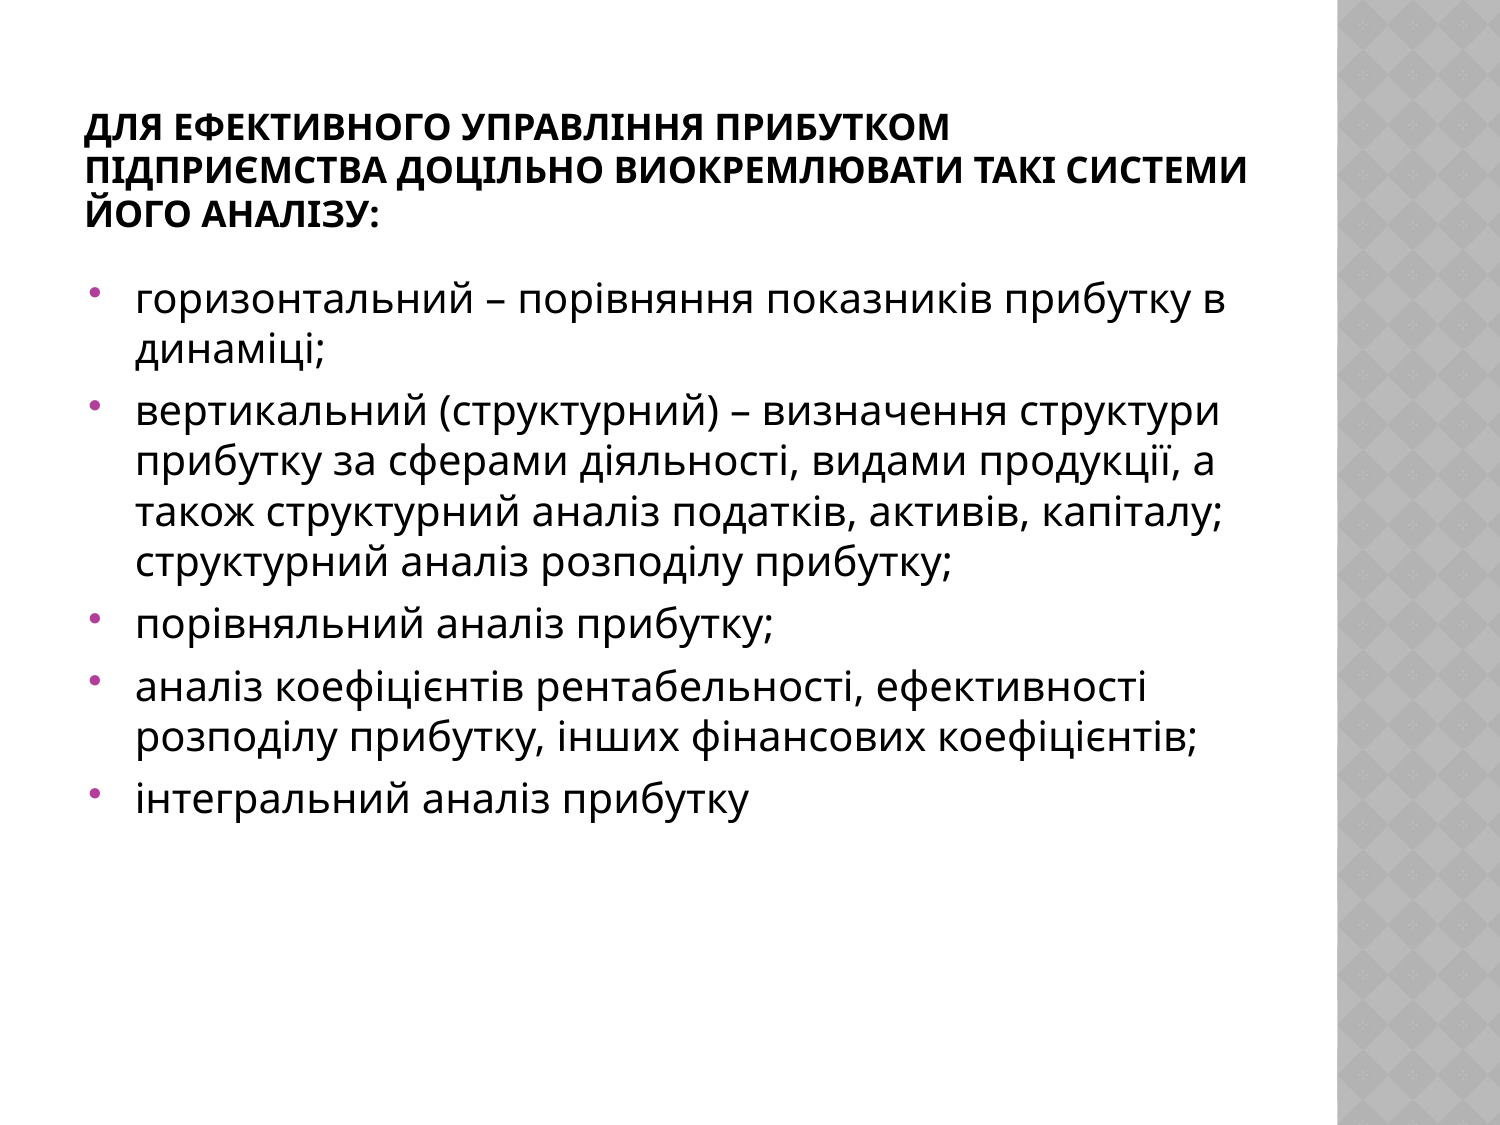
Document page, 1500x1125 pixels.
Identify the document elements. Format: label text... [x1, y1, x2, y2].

title Для ефективного управління прибутком підприємства доцільно виокремлювати такі системи його аналізу: [76, 101, 1265, 290]
table_cell 0 [1337, 0, 1500, 1125]
list горизонтальний – порівняння показників прибутку в динаміці; вертикальний (структурний) – визначення структури прибутку за сферами діяльності, видами продукції, а також структурний аналіз податків, активів, капіталу; структурний аналіз розподілу прибутку; порівняльний аналіз прибутку; аналіз коефіцієнтів рентабельності, ефективності розподілу прибутку, інших фінансових коефіцієнтів; інтегральний аналіз прибутку [75, 264, 1263, 1059]
